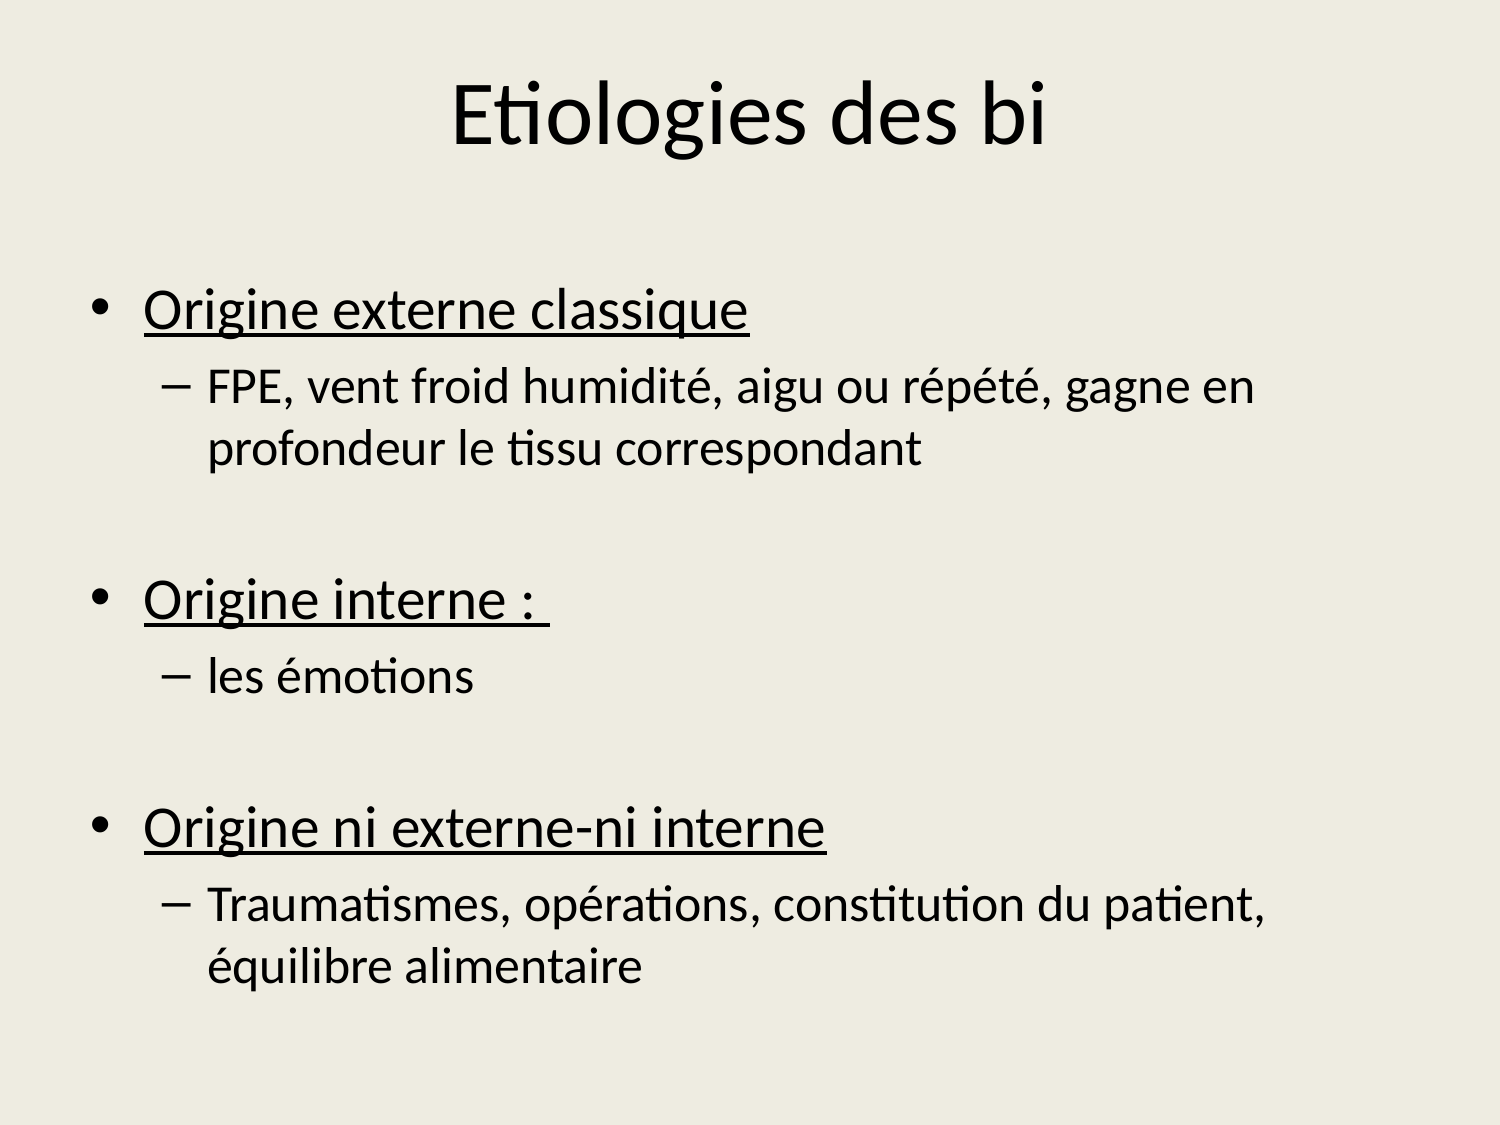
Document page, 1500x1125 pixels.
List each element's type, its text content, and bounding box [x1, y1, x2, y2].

list Origine externe classique FPE, vent froid humidité, aigu ou répété, gagne en profondeur le tissu correspondant Origine interne : les émotions Origine ni externe-ni interne Traumatismes, opérations, constitution du patient, équilibre alimentaire [75, 262, 1425, 1005]
title Etiologies des bi [75, 45, 1425, 233]
